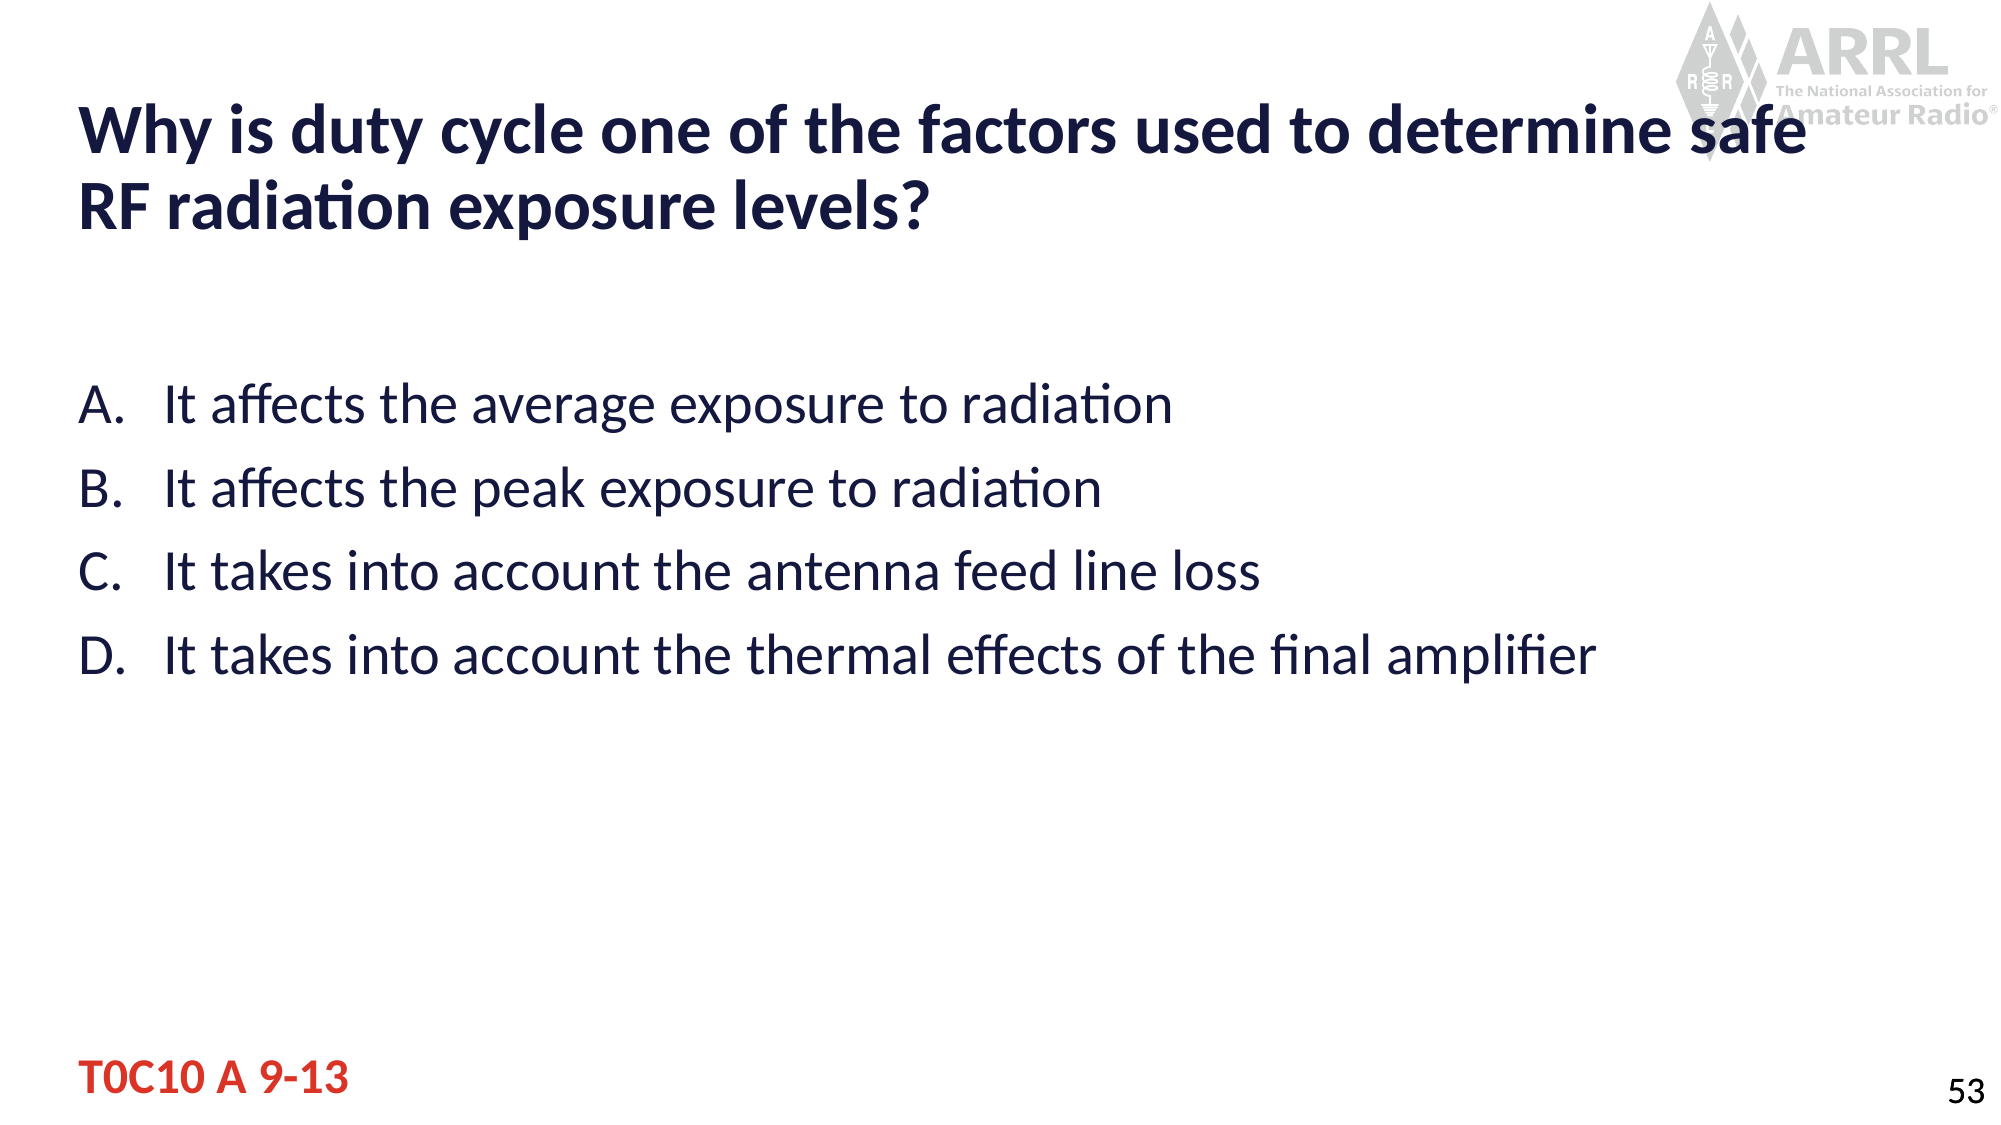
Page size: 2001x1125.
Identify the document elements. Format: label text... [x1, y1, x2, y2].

text_box T0C10 A 9-13 [63, 1036, 921, 1112]
title Why is duty cycle one of the factors used to determine safe RF radiation exposure levels? [63, 59, 1863, 278]
picture [1674, 0, 2000, 164]
list It affects the average exposure to radiation It affects the peak exposure to radiation It takes into account the antenna feed line loss It takes into account the thermal effects of the final amplifier [63, 365, 1863, 989]
